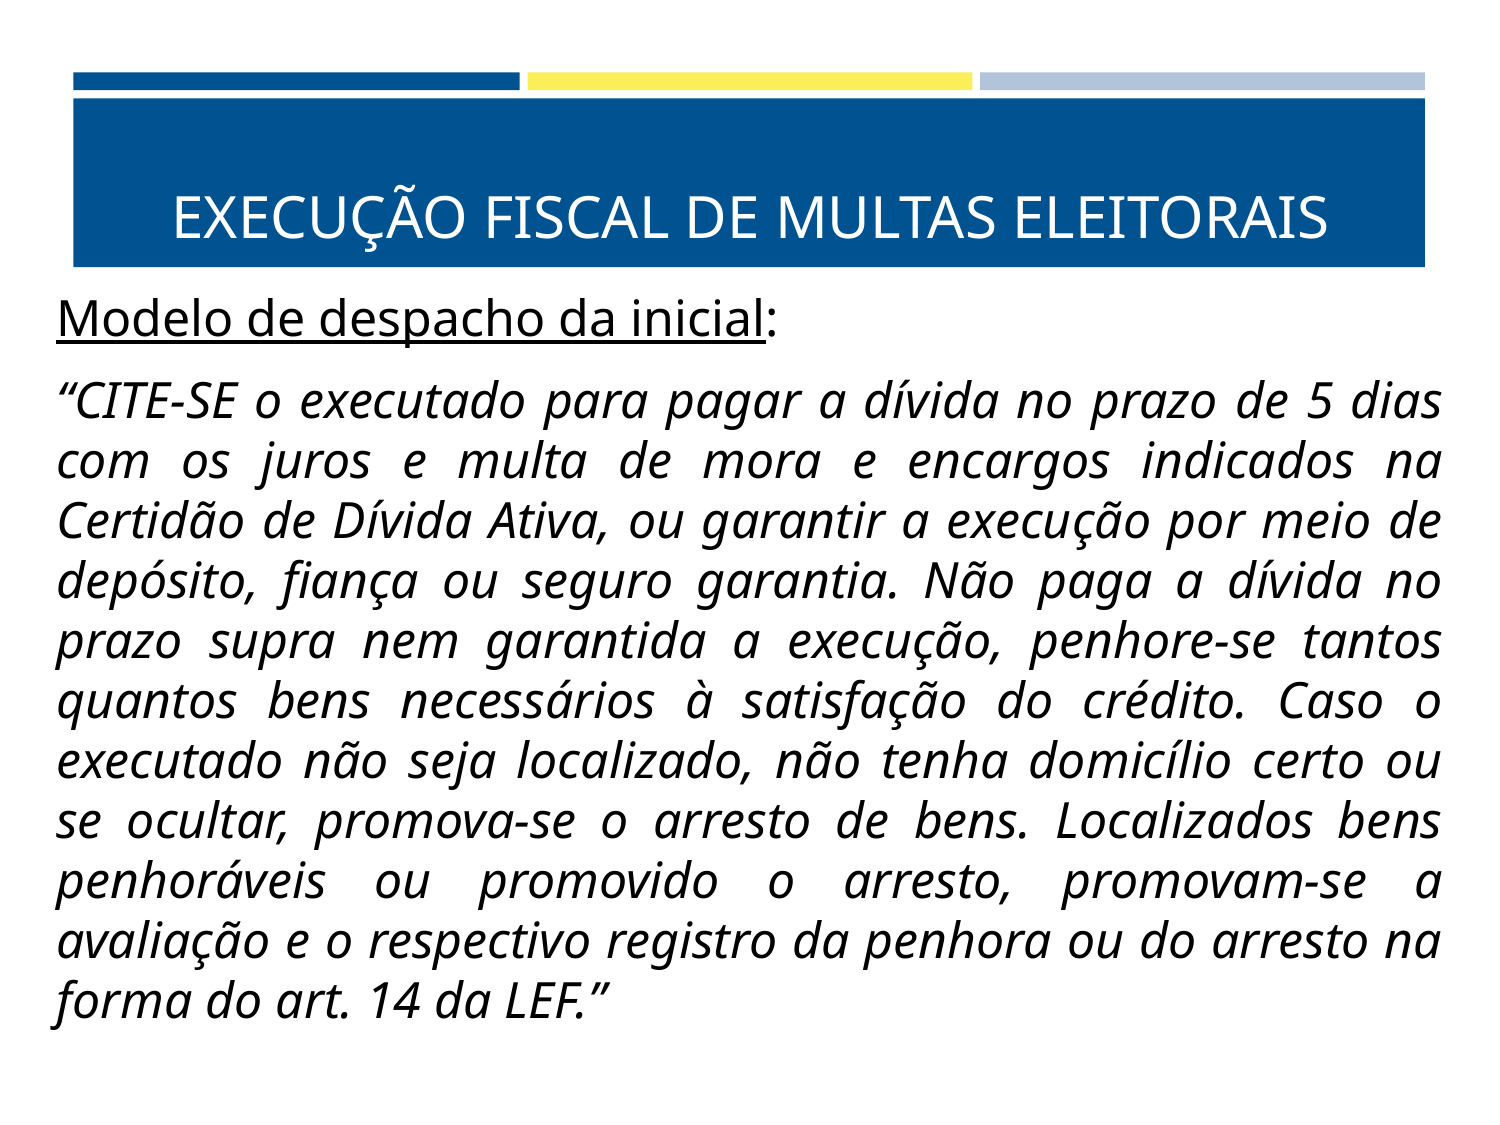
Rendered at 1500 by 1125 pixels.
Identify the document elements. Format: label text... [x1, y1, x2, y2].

title EXECUÇÃO FISCAL DE MULTAS ELEITORAIS [95, 112, 1406, 259]
list Modelo de despacho da inicial: “CITE-SE o executado para pagar a dívida no prazo de 5 dias com os juros e multa de mora e encargos indicados na Certidão de Dívida Ativa, ou garantir a execução por meio de depósito, fiança ou seguro garantia. Não paga a dívida no prazo supra nem garantida a execução, penhore-se tantos quantos bens necessários à satisfação do crédito. Caso o executado não seja localizado, não tenha domicílio certo ou se ocultar, promova-se o arresto de bens. Localizados bens penhoráveis ou promovido o arresto, promovam-se a avaliação e o respectivo registro da penhora ou do arresto na forma do art. 14 da LEF.” [41, 278, 1459, 1094]
